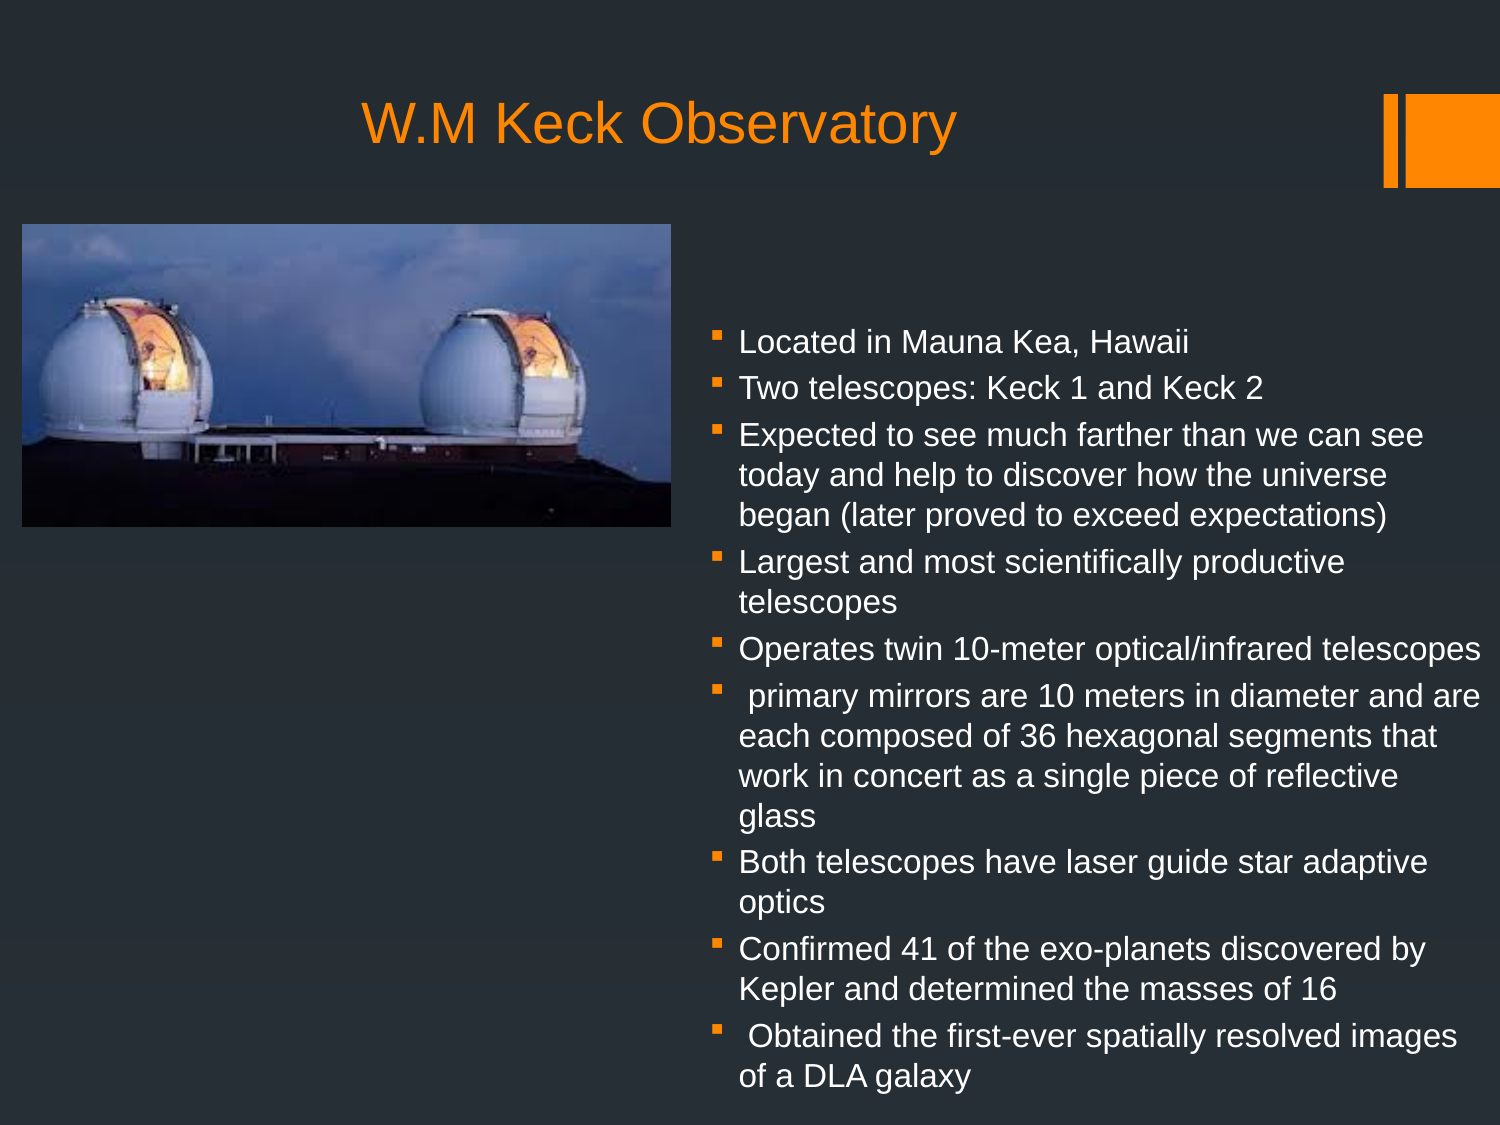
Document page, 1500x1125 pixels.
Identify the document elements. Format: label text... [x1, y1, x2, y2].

picture [21, 224, 672, 527]
title W.M Keck Observatory [346, 0, 1247, 163]
list Located in Mauna Kea, Hawaii Two telescopes: Keck 1 and Keck 2 Expected to see much farther than we can see today and help to discover how the universe began (later proved to exceed expectations) Largest and most scientifically productive telescopes Operates twin 10-meter optical/infrared telescopes primary mirrors are 10 meters in diameter and are each composed of 36 hexagonal segments that work in concert as a single piece of reflective glass Both telescopes have laser guide star adaptive optics Confirmed 41 of the exo-planets discovered by Kepler and determined the masses of 16 Obtained the first-ever spatially resolved images of a DLA galaxy [687, 312, 1500, 1125]
